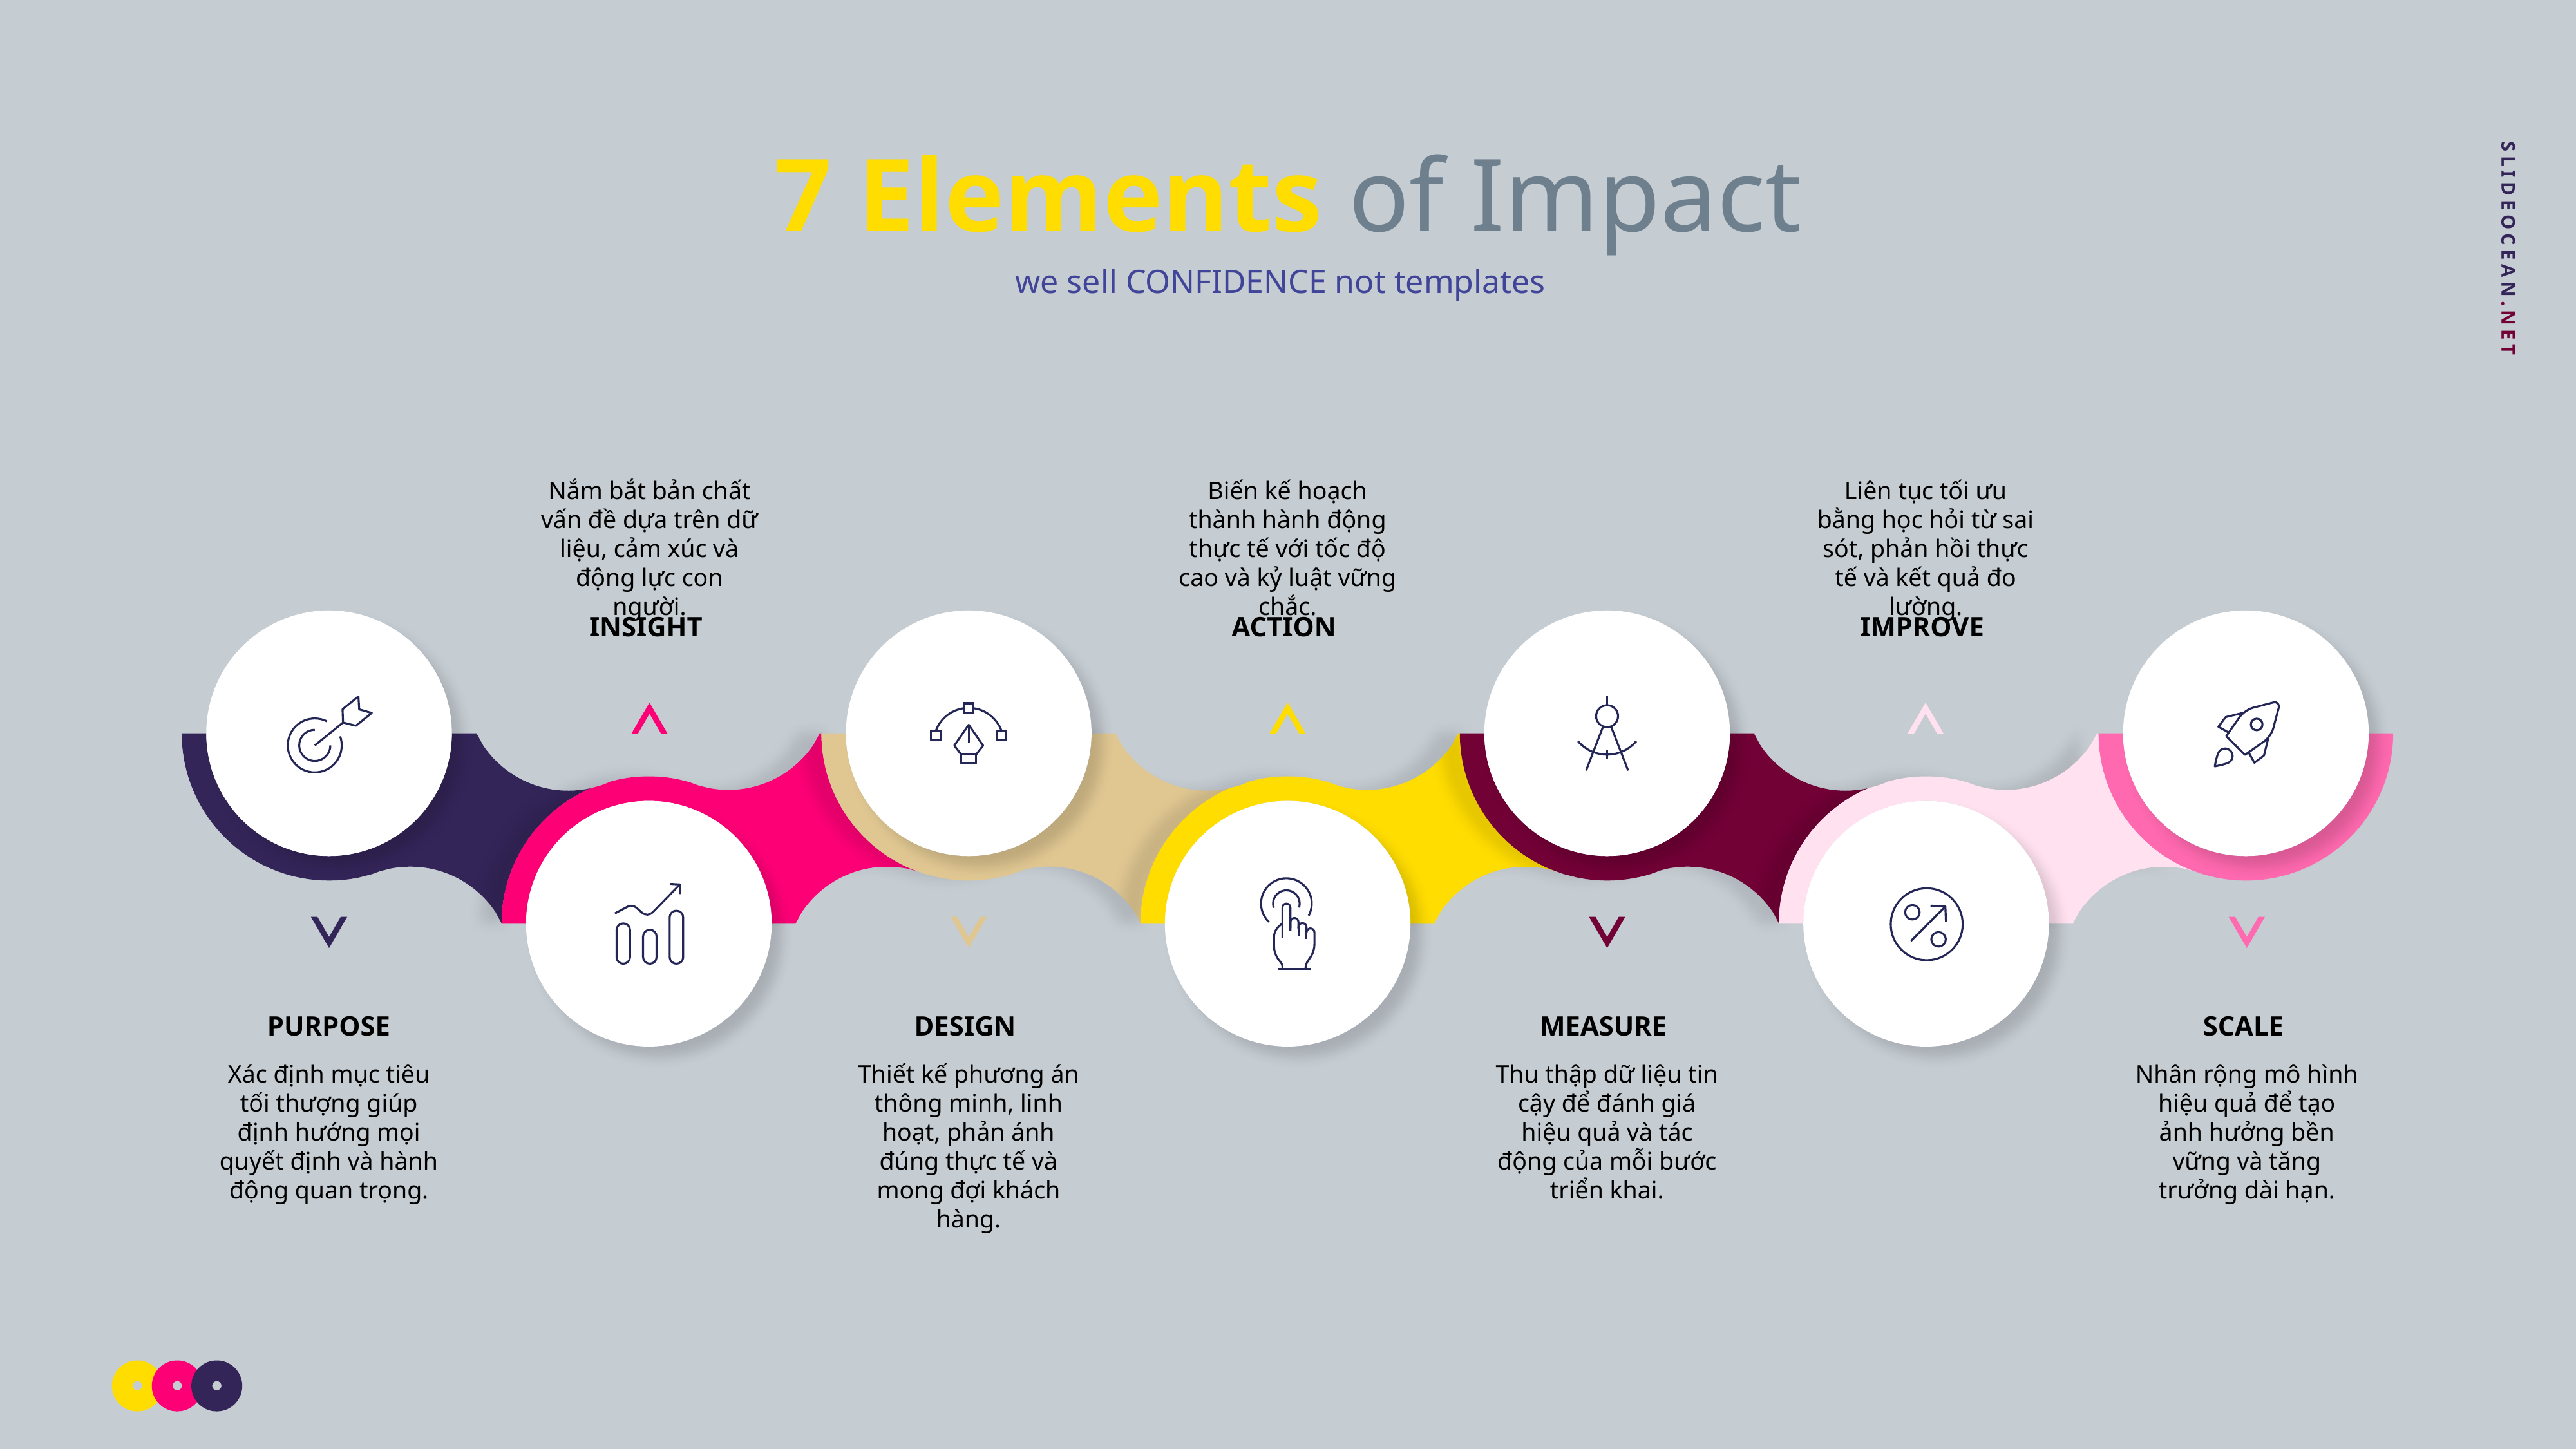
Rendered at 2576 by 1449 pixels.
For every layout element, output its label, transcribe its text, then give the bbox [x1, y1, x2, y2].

text_box [1459, 732, 1834, 895]
text_box [2215, 748, 2233, 766]
text_box [2218, 702, 2279, 763]
text_box [669, 911, 683, 964]
text_box [616, 923, 630, 964]
text_box [1906, 700, 1946, 735]
text_box [931, 703, 1007, 741]
text_box [1587, 916, 1627, 951]
text_box [2122, 609, 2370, 857]
text_box [287, 696, 372, 773]
text_box [954, 724, 983, 764]
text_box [1802, 470, 2049, 647]
text_box [949, 916, 989, 951]
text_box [2123, 1003, 2371, 1181]
text_box [1483, 609, 1731, 857]
text_box [1164, 800, 1412, 1048]
text_box 7 Elements of Impact [764, 126, 1812, 257]
text_box [180, 732, 557, 895]
text_box [629, 700, 670, 735]
text_box [844, 609, 1093, 857]
text_box [1139, 760, 1517, 925]
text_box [1164, 470, 1411, 647]
text_box [309, 916, 349, 951]
text_box [614, 884, 681, 915]
text_box [1578, 696, 1636, 771]
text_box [526, 470, 773, 647]
text_box [1267, 700, 1308, 735]
text_box we sell CONFIDENCE not templates [1005, 256, 1556, 305]
text_box [525, 800, 773, 1048]
text_box [1261, 878, 1315, 969]
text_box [845, 1003, 1092, 1210]
text_box [820, 732, 1196, 895]
text_box [205, 609, 453, 857]
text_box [1484, 1003, 1730, 1181]
text_box [1777, 732, 2190, 925]
text_box [1890, 888, 1963, 960]
text_box [2098, 732, 2394, 882]
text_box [205, 1003, 453, 1210]
text_box [2226, 916, 2267, 951]
text_box [500, 761, 878, 925]
text_box [1802, 800, 2050, 1048]
text_box [643, 929, 657, 964]
